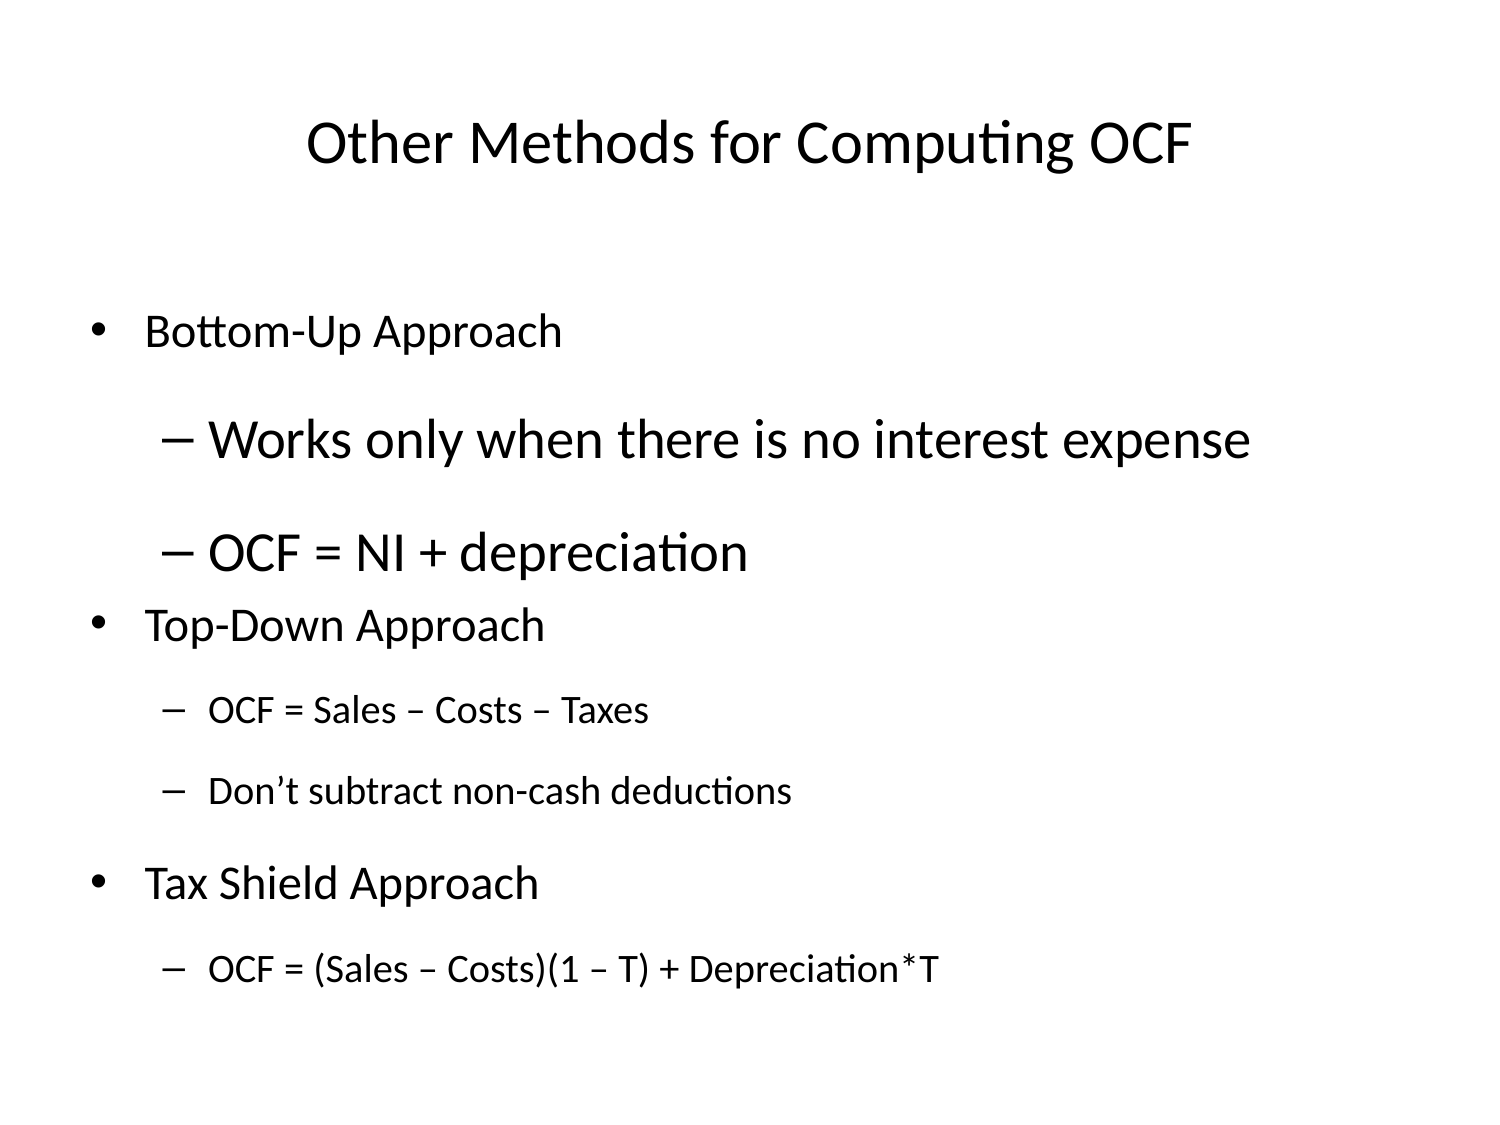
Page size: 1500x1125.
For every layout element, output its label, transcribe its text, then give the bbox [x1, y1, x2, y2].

title Other Methods for Computing OCF [75, 45, 1425, 233]
list Bottom-Up Approach Works only when there is no interest expense OCF = NI + depreciation Top-Down Approach OCF = Sales – Costs – Taxes Don’t subtract non-cash deductions Tax Shield Approach OCF = (Sales – Costs)(1 – T) + Depreciation*T [75, 262, 1425, 1005]
